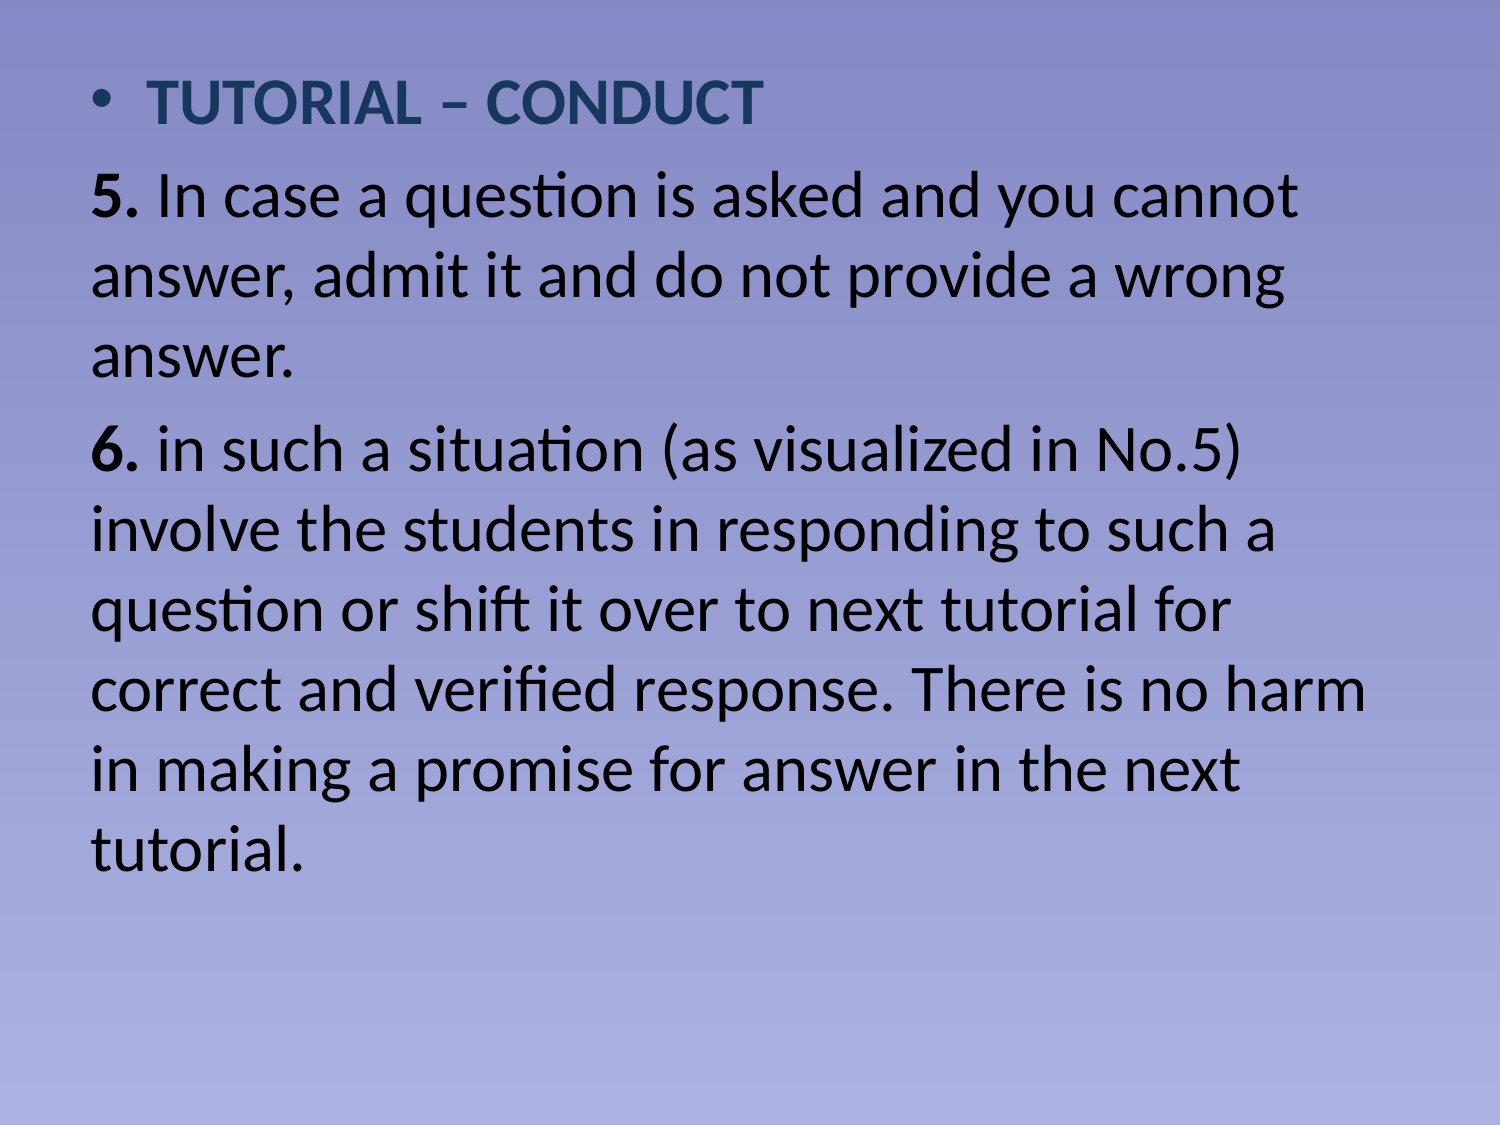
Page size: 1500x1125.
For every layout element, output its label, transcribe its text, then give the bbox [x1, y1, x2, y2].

list TUTORIAL – CONDUCT 5. In case a question is asked and you cannot answer, admit it and do not provide a wrong answer. 6. in such a situation (as visualized in No.5) involve the students in responding to such a question or shift it over to next tutorial for correct and verified response. There is no harm in making a promise for answer in the next tutorial. [75, 50, 1425, 1005]
